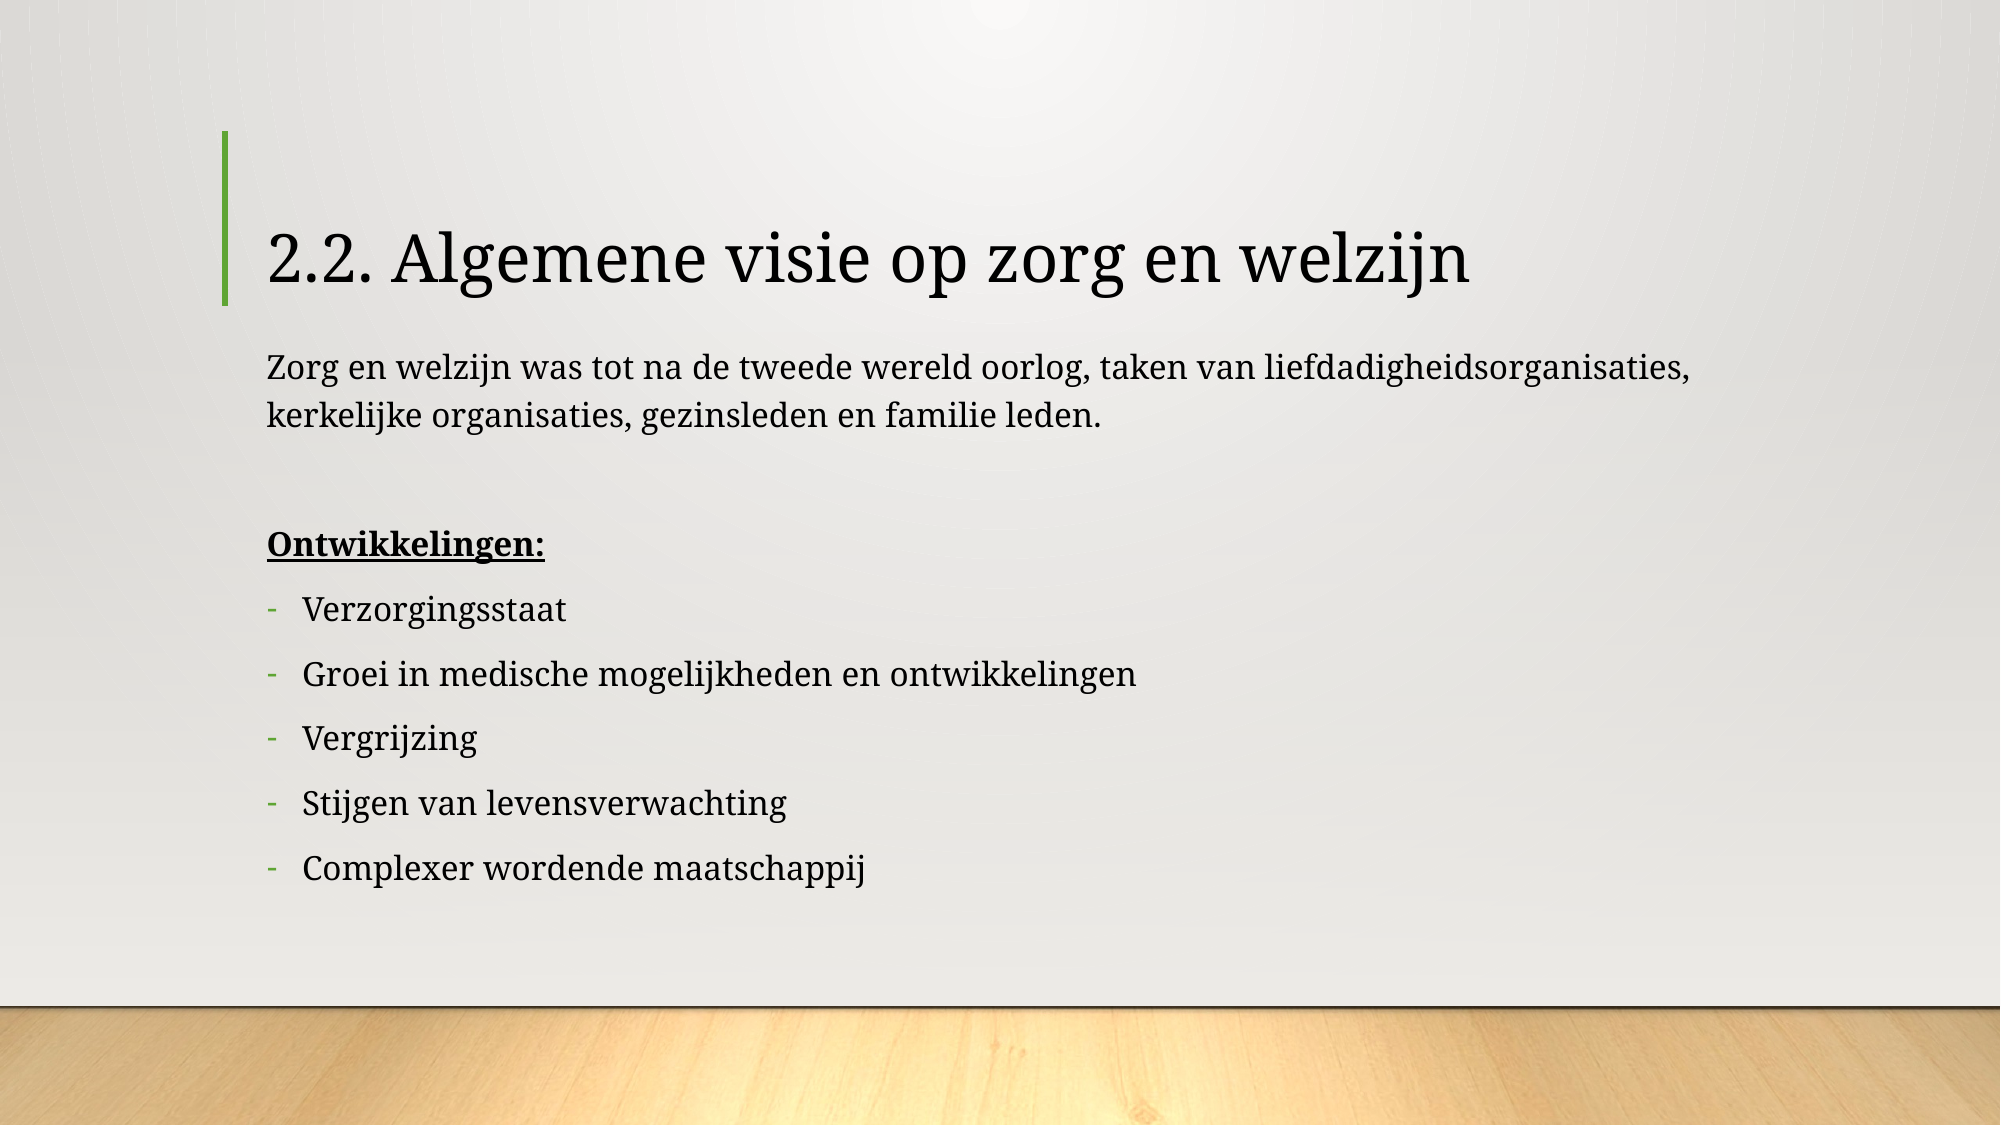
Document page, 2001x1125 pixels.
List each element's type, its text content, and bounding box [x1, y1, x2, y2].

title 2.2. Algemene visie op zorg en welzijn [251, 131, 1814, 305]
list Zorg en welzijn was tot na de tweede wereld oorlog, taken van liefdadigheidsorganisaties, kerkelijke organisaties, gezinsleden en familie leden. Ontwikkelingen: Verzorgingsstaat Groei in medische mogelijkheden en ontwikkelingen Vergrijzing Stijgen van levensverwachting Complexer wordende maatschappij [251, 330, 1814, 897]
picture [0, 1006, 2000, 1125]
